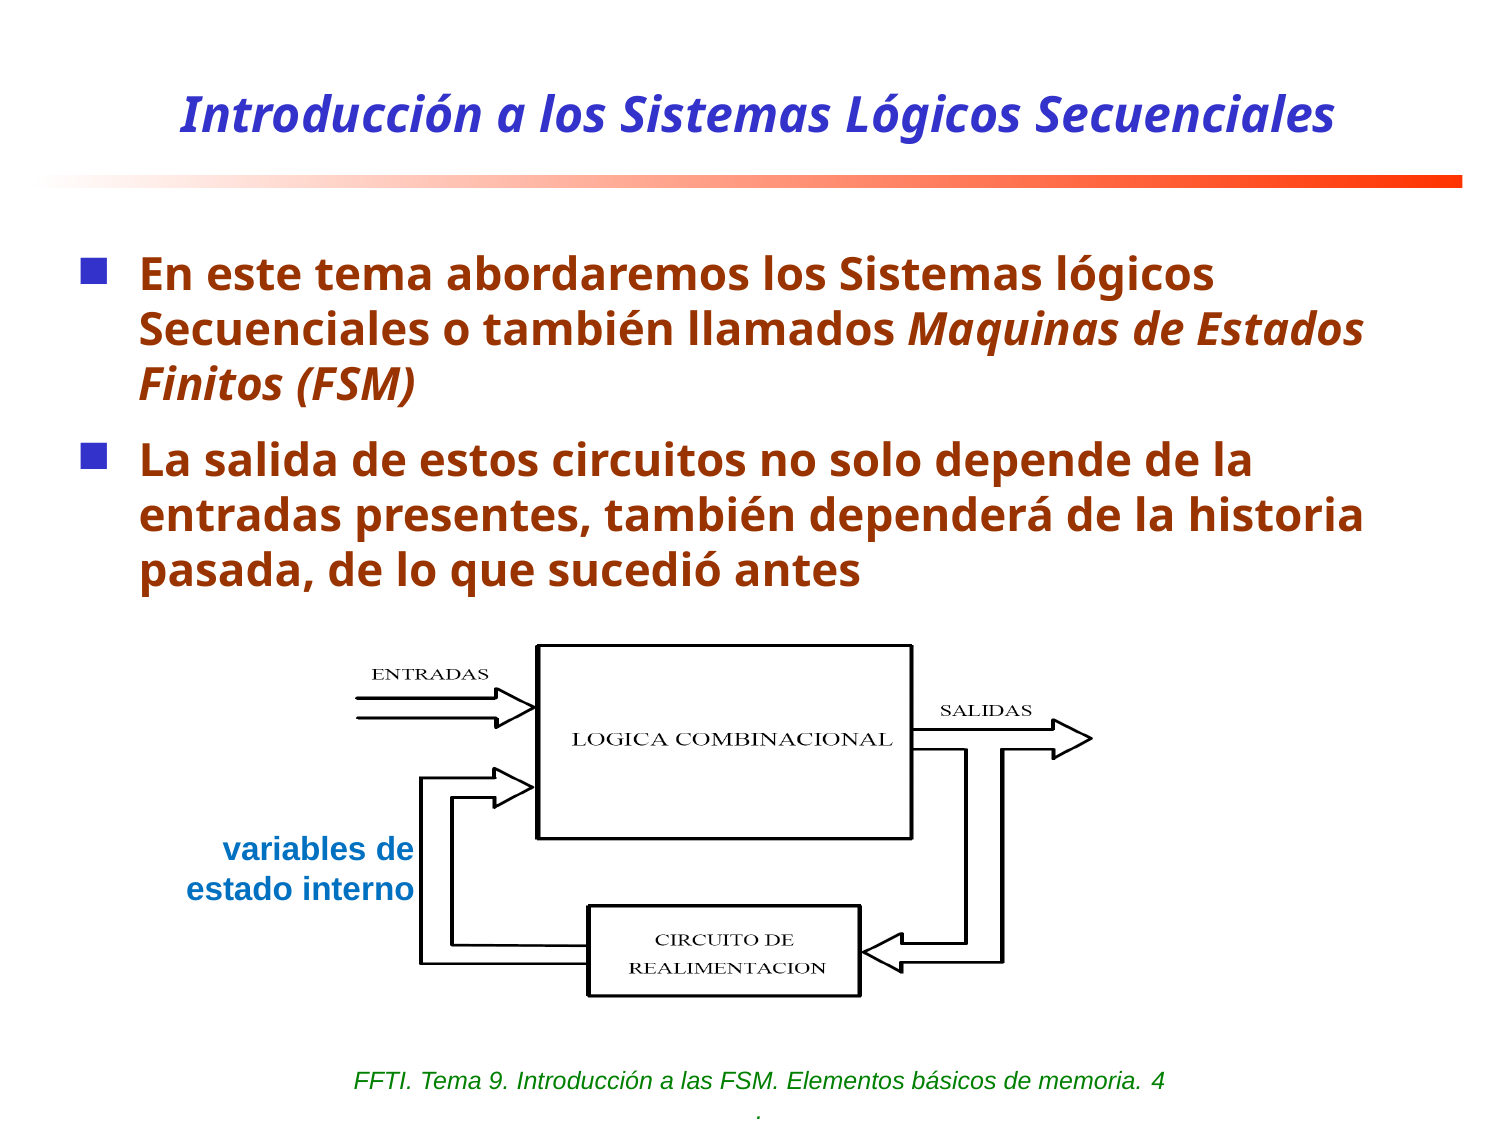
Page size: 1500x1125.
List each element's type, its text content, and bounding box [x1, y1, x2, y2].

list En este tema abordaremos los Sistemas lógicos Secuenciales o también llamados Maquinas de Estados Finitos (FSM) La salida de estos circuitos no solo depende de la entradas presentes, también dependerá de la historia pasada, de lo que sucedió antes [68, 237, 1451, 642]
picture [354, 641, 1097, 1001]
footer FFTI. Tema 9. Introducción a las FSM. Elementos básicos de memoria. 4 . [68, 1056, 1451, 1103]
text_box variables de estado interno [101, 819, 349, 915]
title Introducción a los Sistemas Lógicos Secuenciales [68, 49, 1451, 176]
